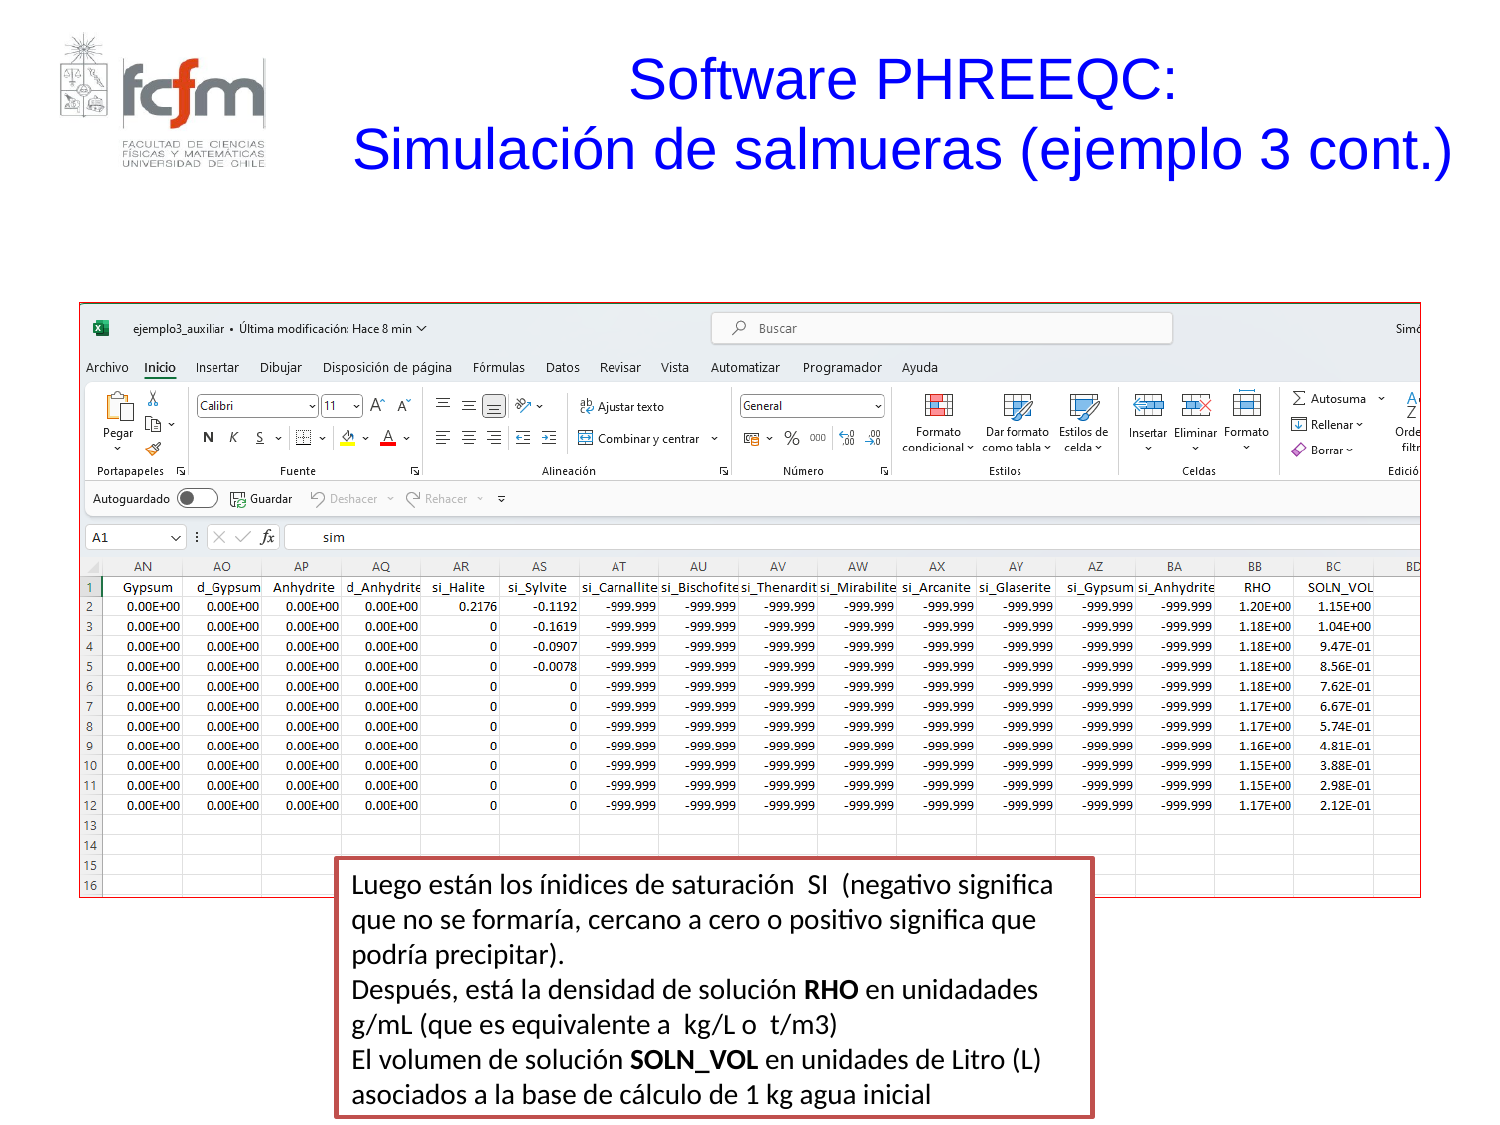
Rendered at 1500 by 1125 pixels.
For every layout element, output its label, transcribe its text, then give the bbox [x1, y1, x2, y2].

text_box Luego están los ínidices de saturación SI (negativo significa que no se formaría, cercano a cero o positivo significa que podría precipitar). Después, está la densidad de solución RHO en unidadades g/mL (que es equivalente a kg/L o t/m3) El volumen de solución SOLN_VOL en unidades de Litro (L) asociados a la base de cálculo de 1 kg agua inicial [334, 905, 1095, 1119]
picture [79, 302, 1421, 898]
text_box Software PHREEQC: Simulación de salmueras (ejemplo 3 cont.) [458, 16, 1350, 206]
